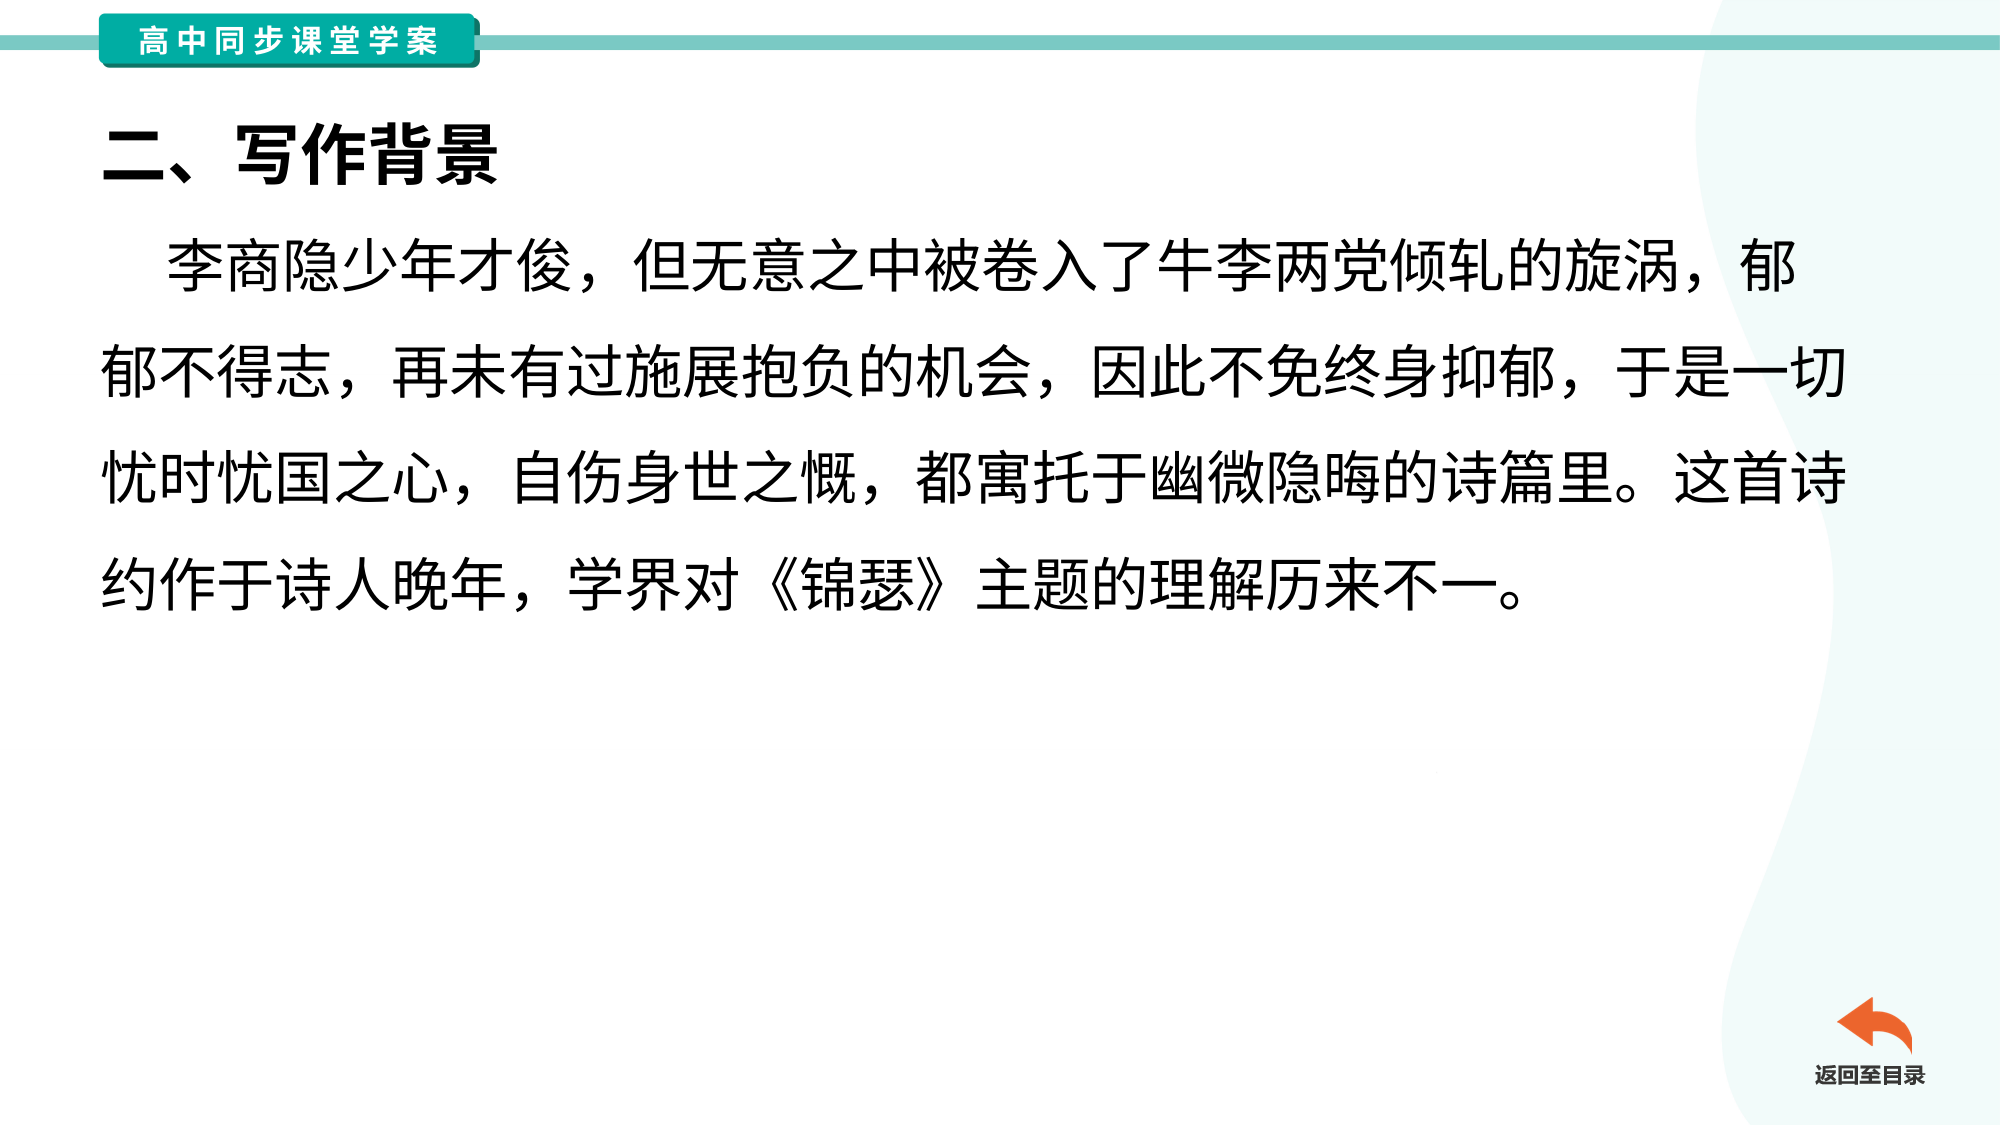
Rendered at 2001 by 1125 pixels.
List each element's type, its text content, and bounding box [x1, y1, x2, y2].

text_box 二、写作背景 [100, 76, 1899, 192]
text_box 李商隐少年才俊，但无意之中被卷入了牛李两党倾轧的旋涡，郁 郁不得志，再未有过施展抱负的机会，因此不免终身抑郁，于是一切 忧时忧国之心，自伤身世之慨，都寓托于幽微隐晦的诗篇里。这首诗 约作于诗人晚年，学界对《锦瑟》主题的理解历来不一。 [100, 192, 1899, 618]
picture [0, 0, 2000, 1125]
